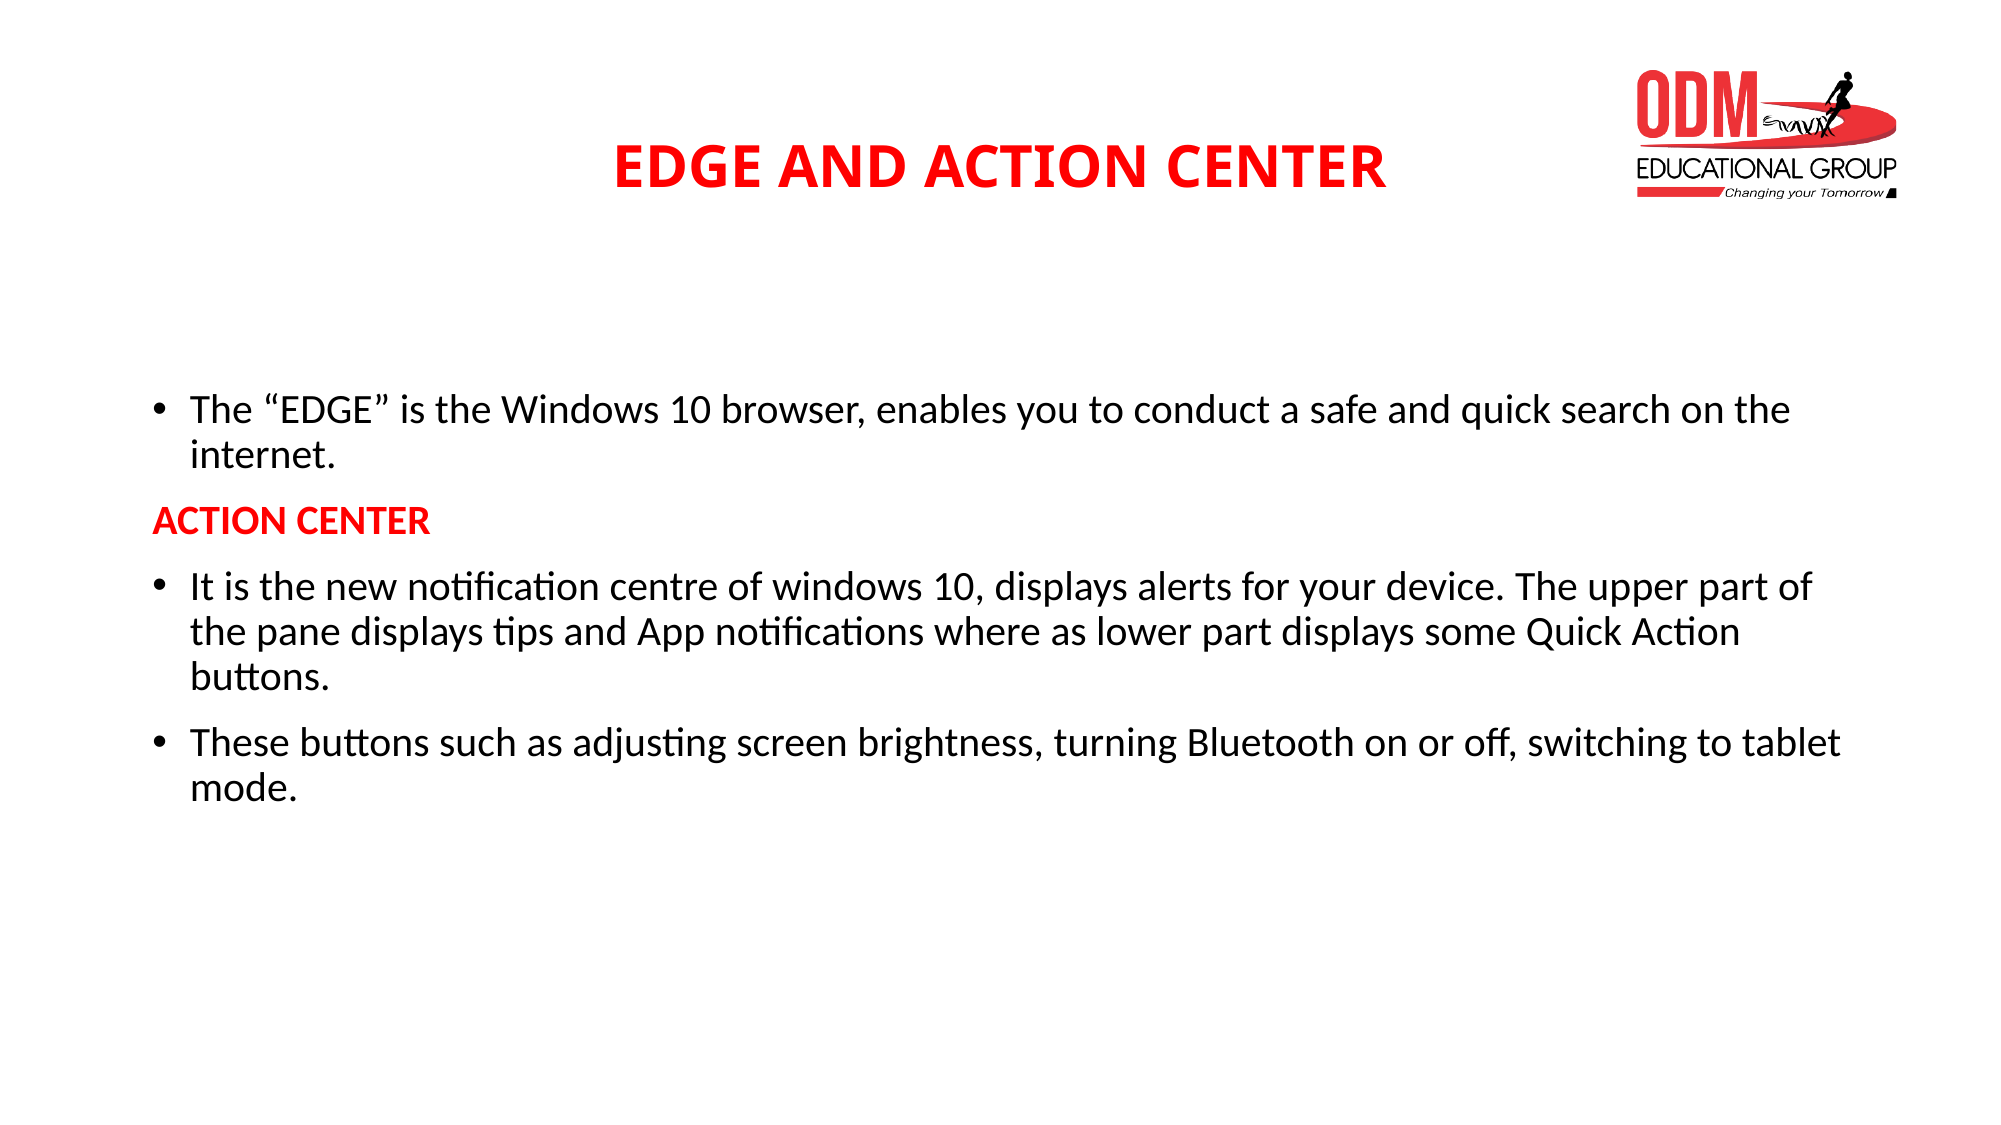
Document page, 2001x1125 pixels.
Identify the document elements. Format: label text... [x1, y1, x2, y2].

list The “EDGE” is the Windows 10 browser, enables you to conduct a safe and quick search on the internet. ACTION CENTER It is the new notification centre of windows 10, displays alerts for your device. The upper part of the pane displays tips and App notifications where as lower part displays some Quick Action buttons. These buttons such as adjusting screen brightness, turning Bluetooth on or off, switching to tablet mode. [137, 299, 1863, 1014]
text_box [1637, 70, 1897, 199]
title EDGE AND ACTION CENTER [137, 59, 1863, 278]
